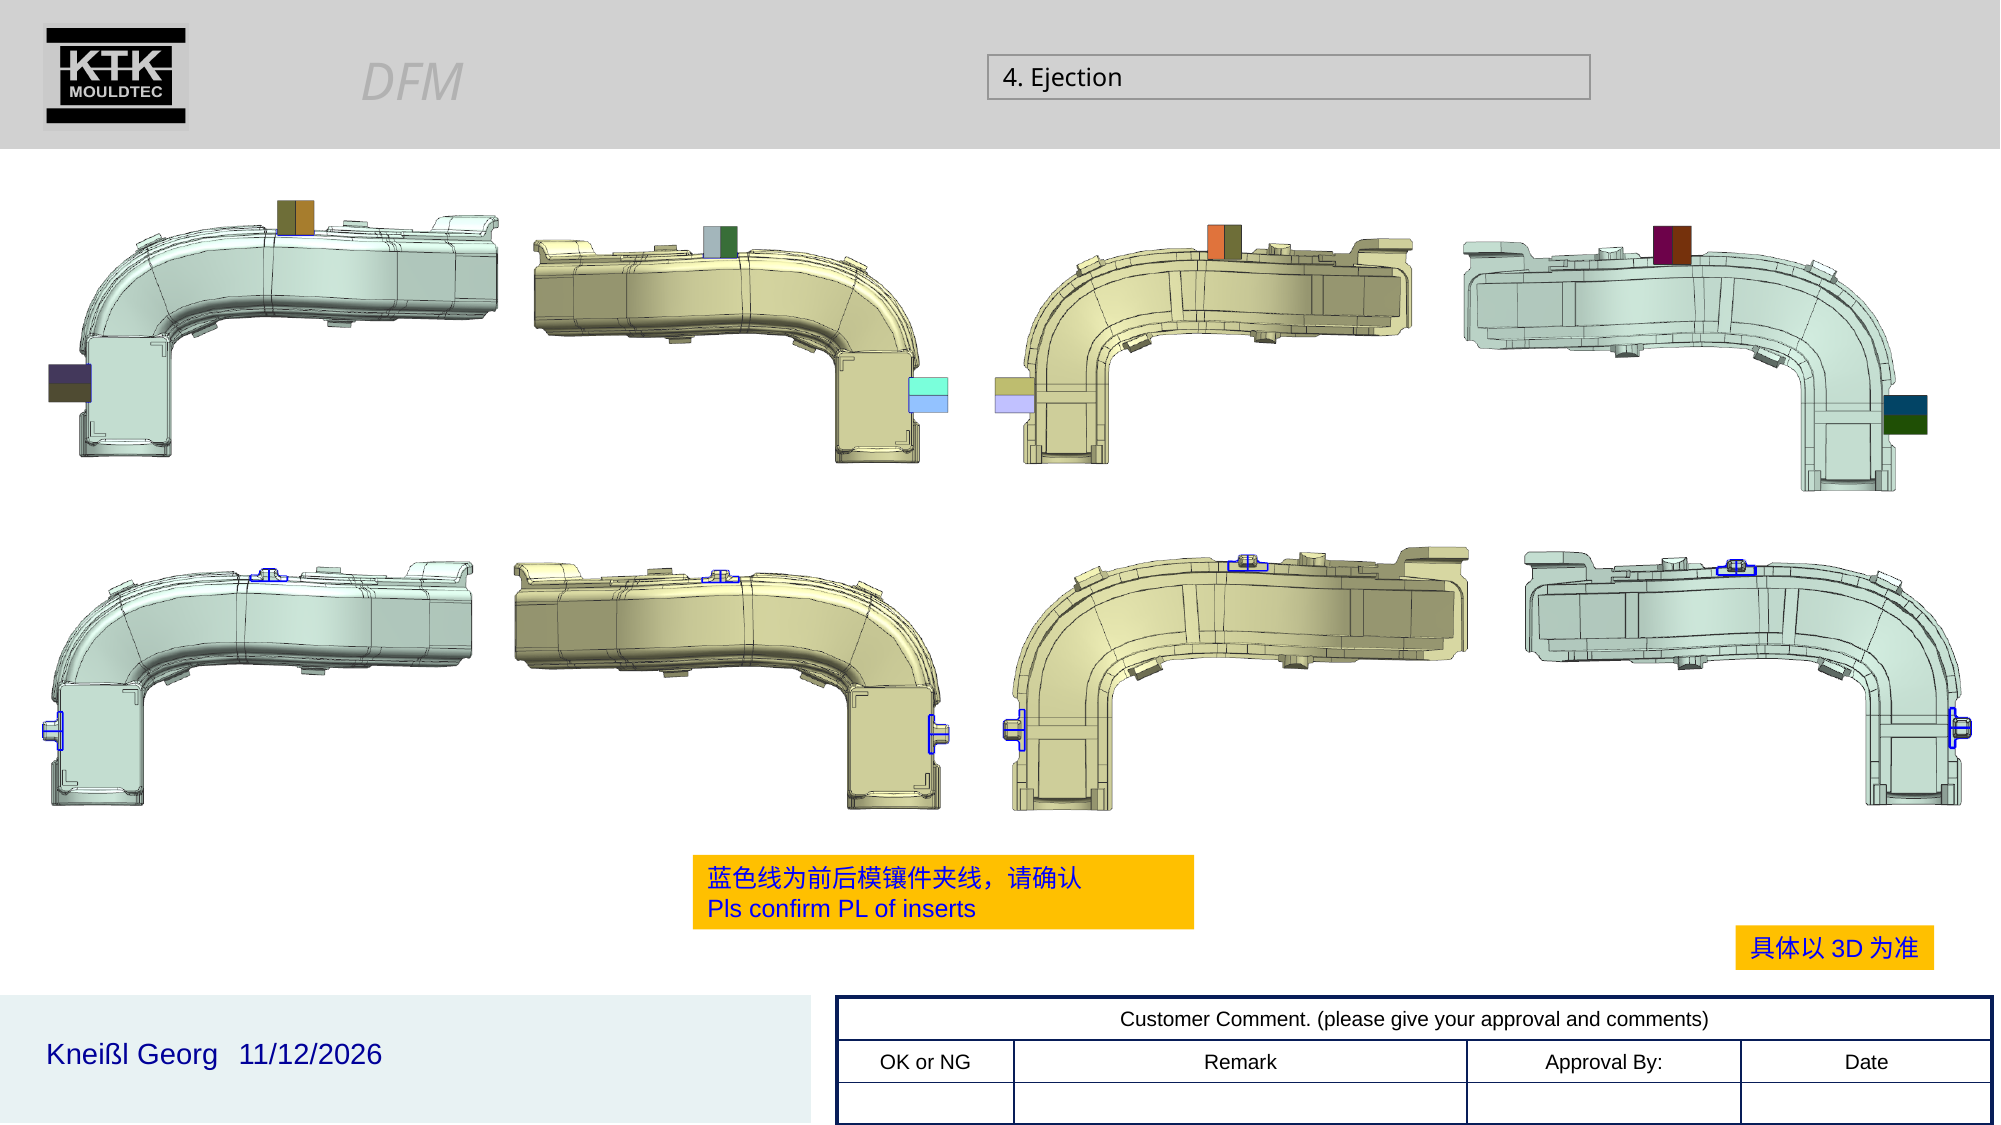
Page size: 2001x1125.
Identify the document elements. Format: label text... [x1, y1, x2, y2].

text_box 蓝色线为前后模镶件夹线，请确认 Pls confirm PL of inserts [692, 854, 1195, 930]
picture [19, 185, 1430, 482]
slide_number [188, 1027, 433, 1106]
picture [1448, 219, 1943, 512]
picture [19, 530, 1478, 828]
text_box 4. Ejection [988, 54, 1591, 100]
picture [1499, 538, 1985, 827]
text_box 具体以3D为准 [1735, 925, 1935, 970]
